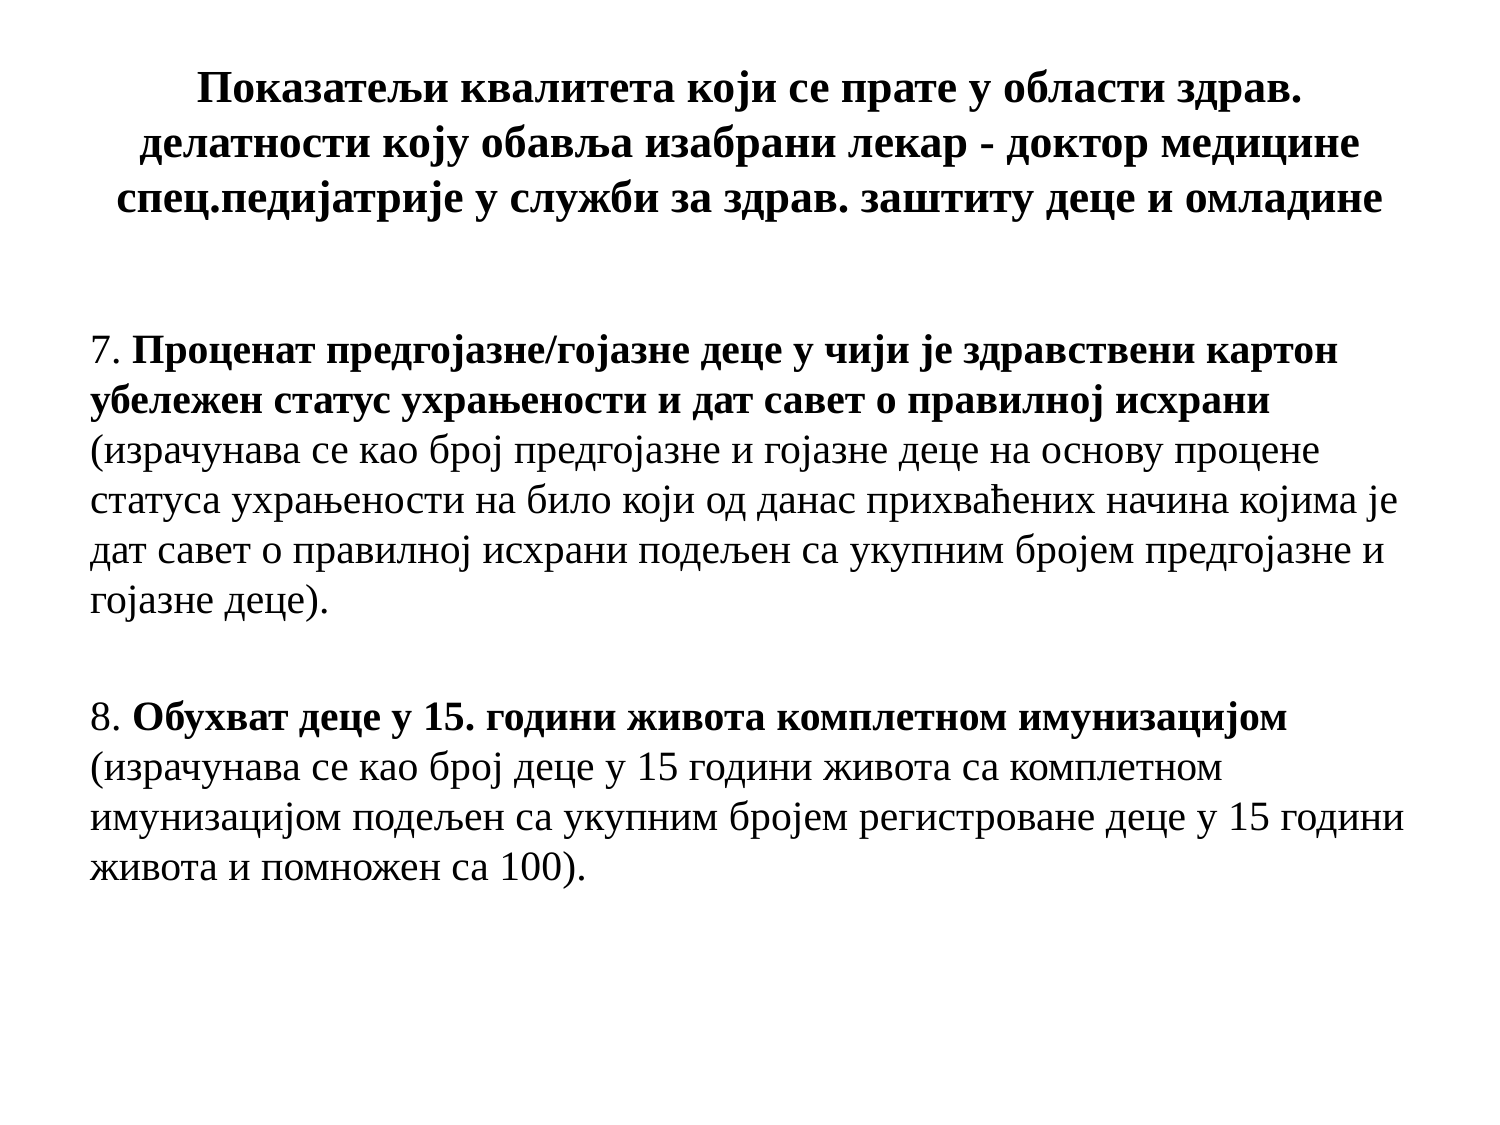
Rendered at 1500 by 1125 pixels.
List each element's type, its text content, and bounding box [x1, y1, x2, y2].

list 7. Проценат предгојазне/гојазне деце у чији је здравствени картон убележен статус ухрањености и дат савет о правилној исхрани (израчунава се као број предгојазне и гојазне деце на основу процене статуса ухрањености на било који од данас прихваћених начина којима је дат савет о правилној исхрани подељен са укупним бројем предгојазне и гојазне деце). 8. Обухват деце у 15. години живота комплетном имунизацијом (израчунава се као број деце у 15 години живота са комплетном имунизацијом подељен са укупним бројем регистроване деце у 15 години живота и помножен са 100). [75, 314, 1425, 1005]
title Показатељи квалитета који се прате у области здрав. делатности коју обавља изабрани лекар - доктор медицине спец.педијатрије у служби за здрав. заштиту деце и омладине [75, 45, 1425, 233]
